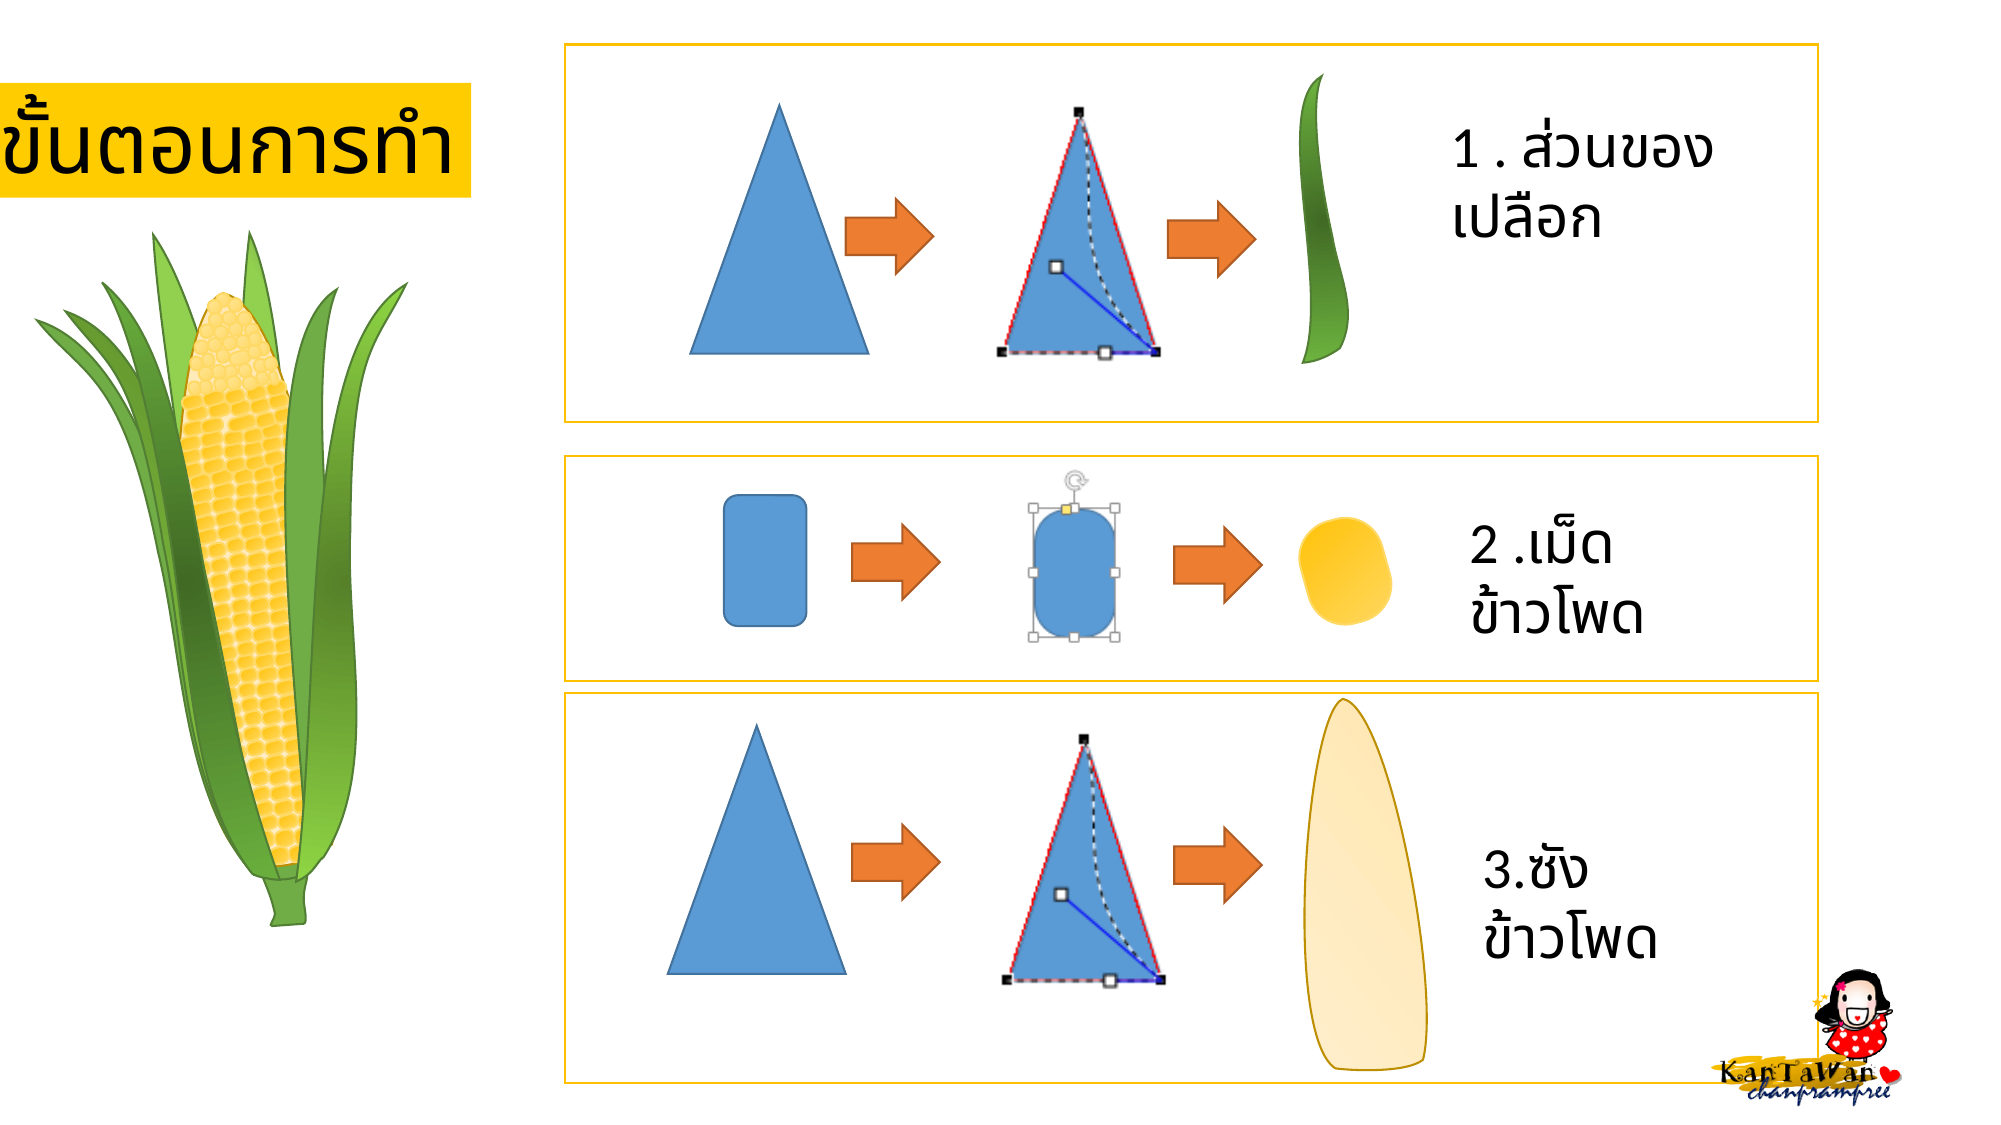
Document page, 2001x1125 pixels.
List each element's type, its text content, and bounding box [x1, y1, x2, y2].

text_box [851, 822, 942, 903]
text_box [134, 217, 383, 925]
text_box [564, 692, 1819, 1084]
text_box [722, 494, 808, 628]
picture [1694, 969, 1902, 1125]
text_box [1173, 525, 1264, 605]
text_box [564, 455, 1819, 682]
text_box ขั้นตอนการทำ [0, 82, 472, 198]
text_box 2 .เม็ดข้าวโพด [1454, 497, 1725, 653]
picture [989, 462, 1149, 665]
text_box [1175, 199, 1257, 279]
text_box [564, 43, 1819, 423]
text_box [1298, 73, 1349, 364]
text_box [688, 102, 870, 355]
text_box [1298, 516, 1393, 626]
text_box [1303, 697, 1428, 1072]
text_box 3.ซังข้าวโพด [1467, 821, 1739, 978]
text_box [851, 522, 942, 602]
text_box [1180, 825, 1264, 905]
picture [964, 711, 1180, 1005]
text_box [844, 196, 935, 277]
text_box [666, 722, 848, 975]
text_box 1 . ส่วนของเปลือก [1436, 101, 1819, 257]
picture [960, 84, 1175, 377]
